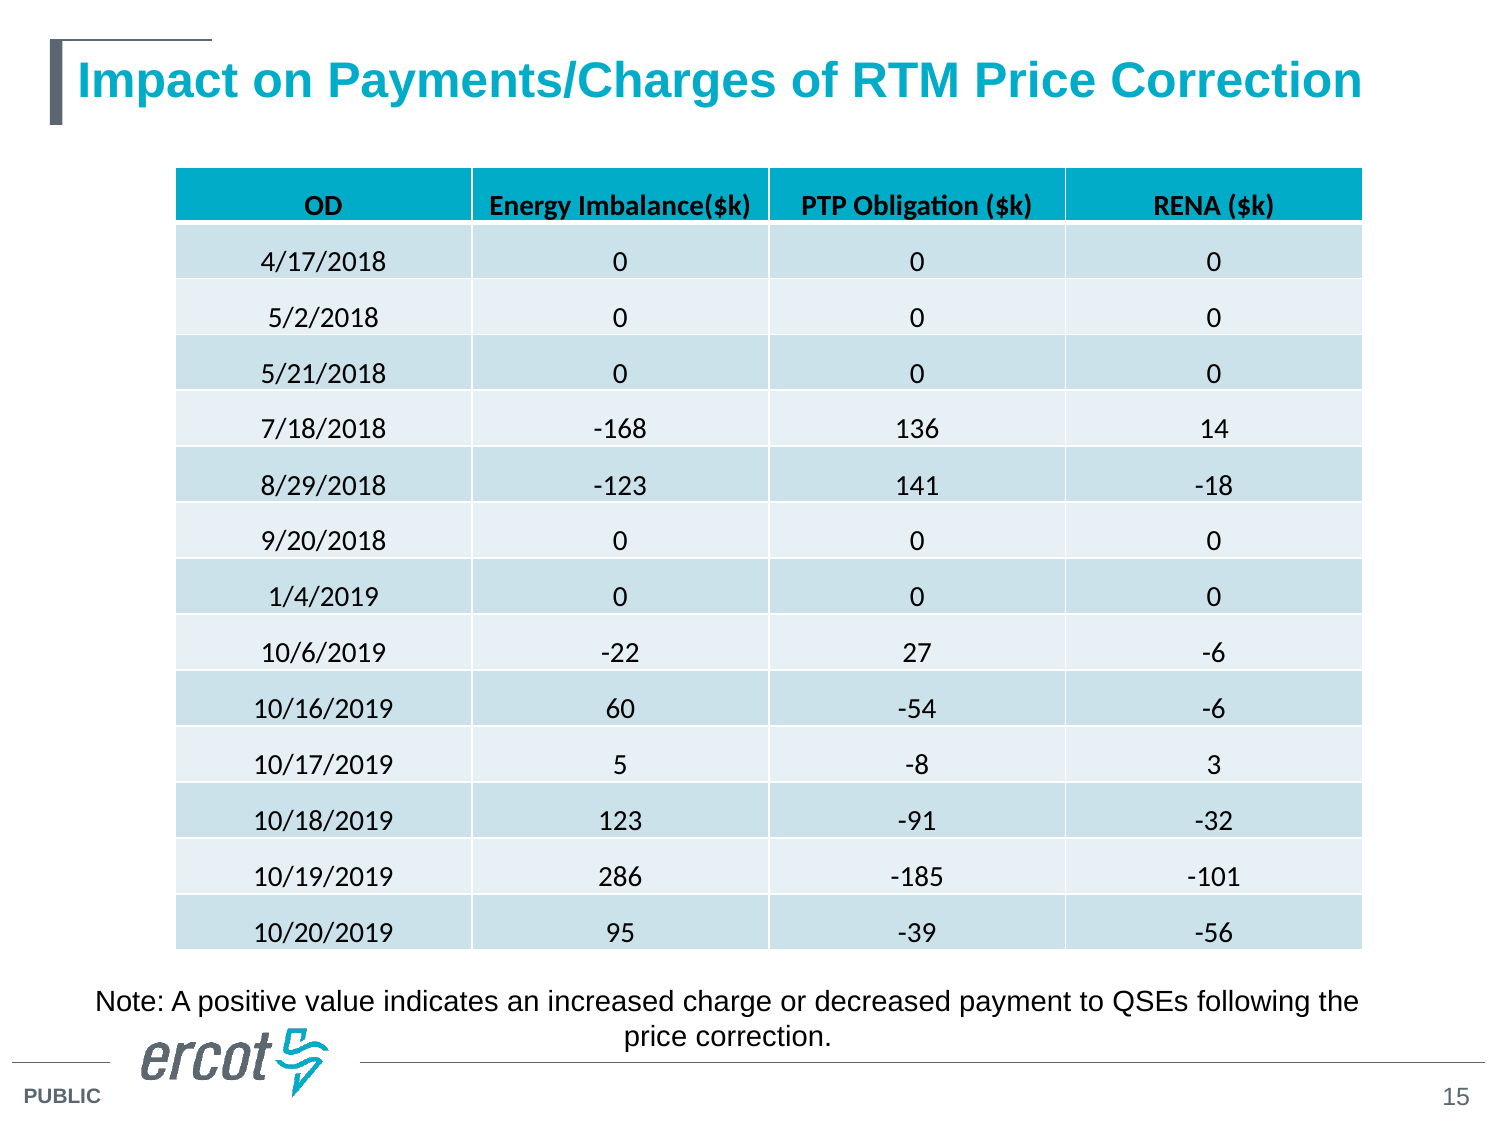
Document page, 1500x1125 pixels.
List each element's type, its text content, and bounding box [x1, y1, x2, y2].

table_cell -39 [770, 895, 1065, 949]
table_cell 286 [473, 839, 768, 893]
table_cell 7/18/2018 [176, 391, 471, 445]
table_cell -168 [473, 391, 768, 445]
table_cell 10/6/2019 [176, 615, 471, 669]
table_cell 5/2/2018 [176, 279, 471, 334]
table_header OD [176, 168, 471, 220]
table_cell 0 [770, 559, 1065, 613]
picture [137, 1060, 332, 1100]
table_cell 136 [770, 391, 1065, 445]
table_cell -32 [1066, 783, 1362, 837]
table_cell 0 [1066, 559, 1362, 613]
table_cell 0 [473, 335, 768, 389]
table_cell 0 [1066, 279, 1362, 334]
table_cell 8/29/2018 [176, 447, 471, 501]
table_cell -54 [770, 671, 1065, 725]
table_cell 14 [1066, 391, 1362, 445]
table_cell 10/20/2019 [176, 895, 471, 949]
table_cell 10/16/2019 [176, 671, 471, 725]
table_cell 10/17/2019 [176, 727, 471, 781]
table_cell 3 [1066, 727, 1362, 781]
table_cell 0 [1066, 225, 1362, 278]
table_header PTP Obligation ($k) [770, 168, 1065, 220]
table_cell -18 [1066, 447, 1362, 501]
table_cell 141 [770, 447, 1065, 501]
table_cell -91 [770, 783, 1065, 837]
text_box Note: A positive value indicates an increased charge or decreased payment to QSEs following the price correction. [62, 974, 1395, 1060]
table_cell -185 [770, 839, 1065, 893]
table_cell 27 [770, 615, 1065, 669]
table_cell 10/18/2019 [176, 783, 471, 837]
table_cell 0 [473, 559, 768, 613]
table_cell 5 [473, 727, 768, 781]
table_cell 0 [473, 279, 768, 334]
table_cell 0 [770, 503, 1065, 557]
table_cell 0 [770, 335, 1065, 389]
table_cell 0 [473, 503, 768, 557]
table_cell 0 [770, 279, 1065, 334]
table_cell 0 [473, 225, 768, 278]
table_cell -8 [770, 727, 1065, 781]
table_cell -22 [473, 615, 768, 669]
table_cell 60 [473, 671, 768, 725]
table_cell -123 [473, 447, 768, 501]
table_header Energy Imbalance($k) [473, 168, 768, 220]
table_cell 9/20/2018 [176, 503, 471, 557]
table_cell 0 [1066, 335, 1362, 389]
table_cell 5/21/2018 [176, 335, 471, 389]
table_cell 0 [1066, 503, 1362, 557]
table_cell 1/4/2019 [176, 559, 471, 613]
table_cell -56 [1066, 895, 1362, 949]
title Impact on Payments/Charges of RTM Price Correction [62, 39, 1450, 228]
table_cell 0 [770, 225, 1065, 278]
table_cell 123 [473, 783, 768, 837]
table_cell -101 [1066, 839, 1362, 893]
table_cell -6 [1066, 671, 1362, 725]
table_cell 10/19/2019 [176, 839, 471, 893]
table_cell -6 [1066, 615, 1362, 669]
table_cell 4/17/2018 [176, 225, 471, 278]
table_cell 95 [473, 895, 768, 949]
table_header RENA ($k) [1066, 168, 1362, 220]
